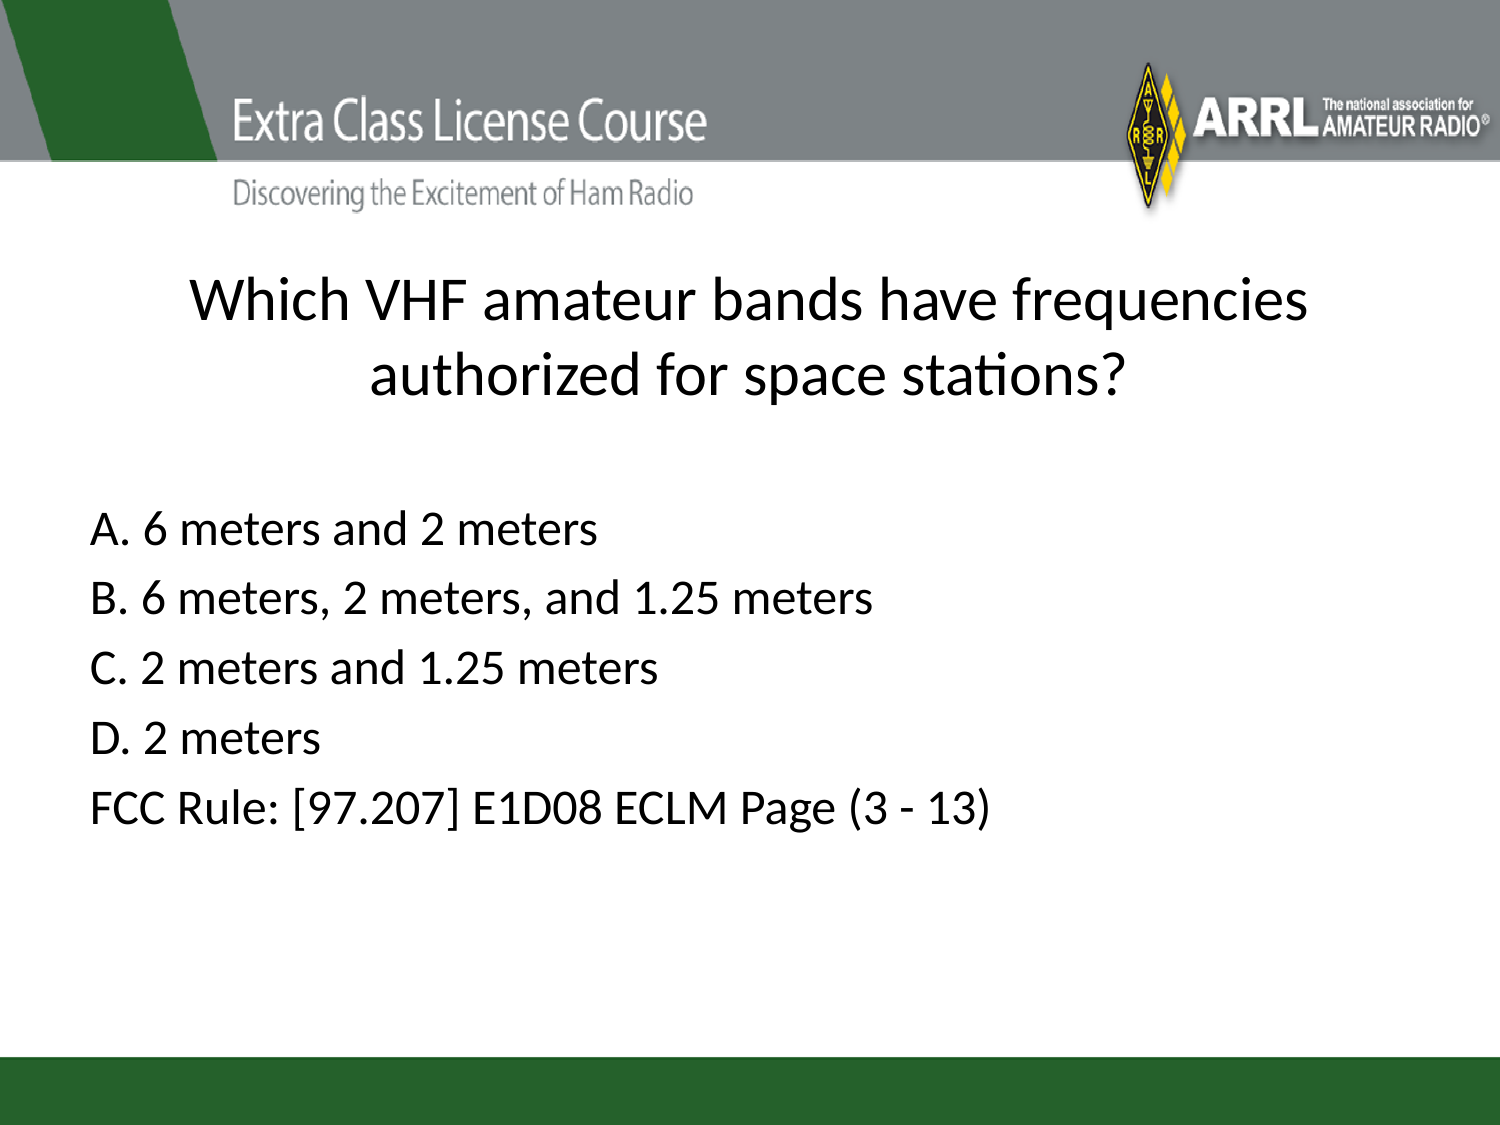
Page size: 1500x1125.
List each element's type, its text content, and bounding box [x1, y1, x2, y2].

title Which VHF amateur bands have frequencies authorized for space stations? [75, 250, 1425, 437]
list A. 6 meters and 2 meters B. 6 meters, 2 meters, and 1.25 meters C. 2 meters and 1.25 meters D. 2 meters FCC Rule: [97.207] E1D08 ECLM Page (3 - 13) [75, 487, 1425, 1005]
picture [0, 0, 1500, 1125]
